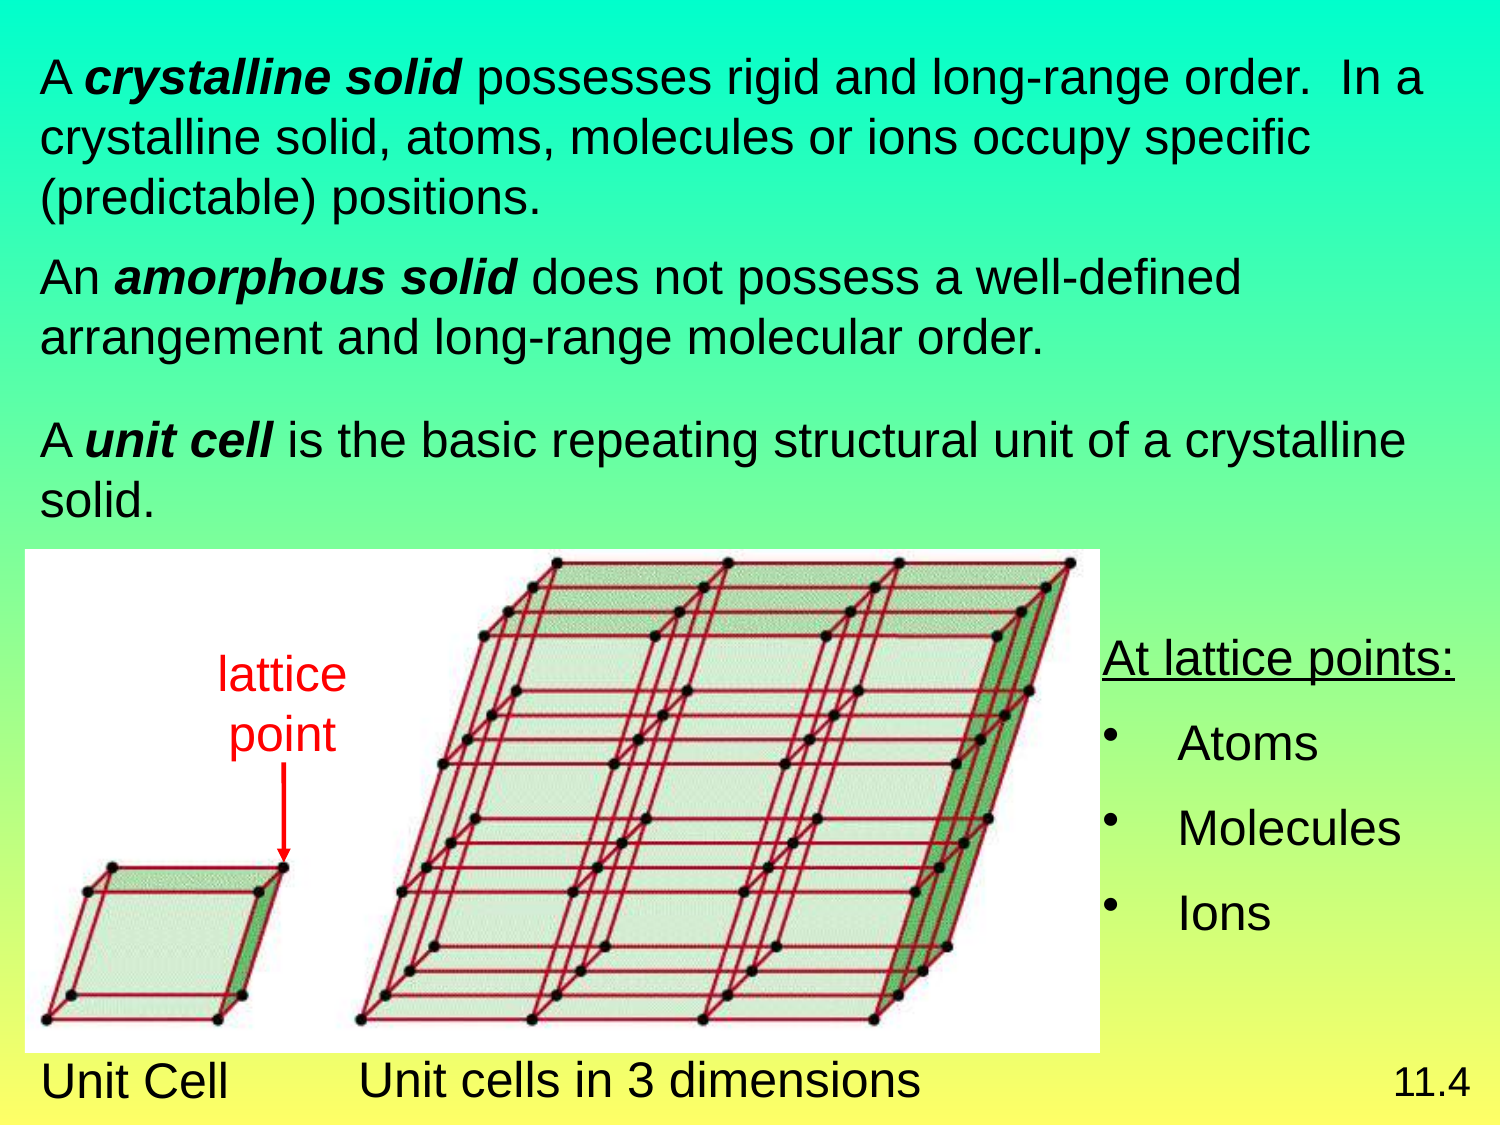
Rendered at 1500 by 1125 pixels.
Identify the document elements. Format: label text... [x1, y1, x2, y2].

text_box Unit cells in 3 dimensions [343, 1062, 937, 1116]
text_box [201, 633, 364, 863]
text_box Unit Cell [25, 1061, 244, 1116]
text_box An amorphous solid does not possess a well-defined arrangement and long-range molecular order. [24, 237, 1450, 373]
text_box A crystalline solid possesses rigid and long-range order. In a crystalline solid, atoms, molecules or ions occupy specific (predictable) positions. [24, 37, 1463, 233]
text_box A unit cell is the basic repeating structural unit of a crystalline solid. [24, 399, 1425, 535]
text_box 11.4 [1377, 1047, 1486, 1113]
text_box At lattice points: Atoms Molecules Ions [1104, 617, 1488, 948]
picture [24, 549, 1101, 1053]
